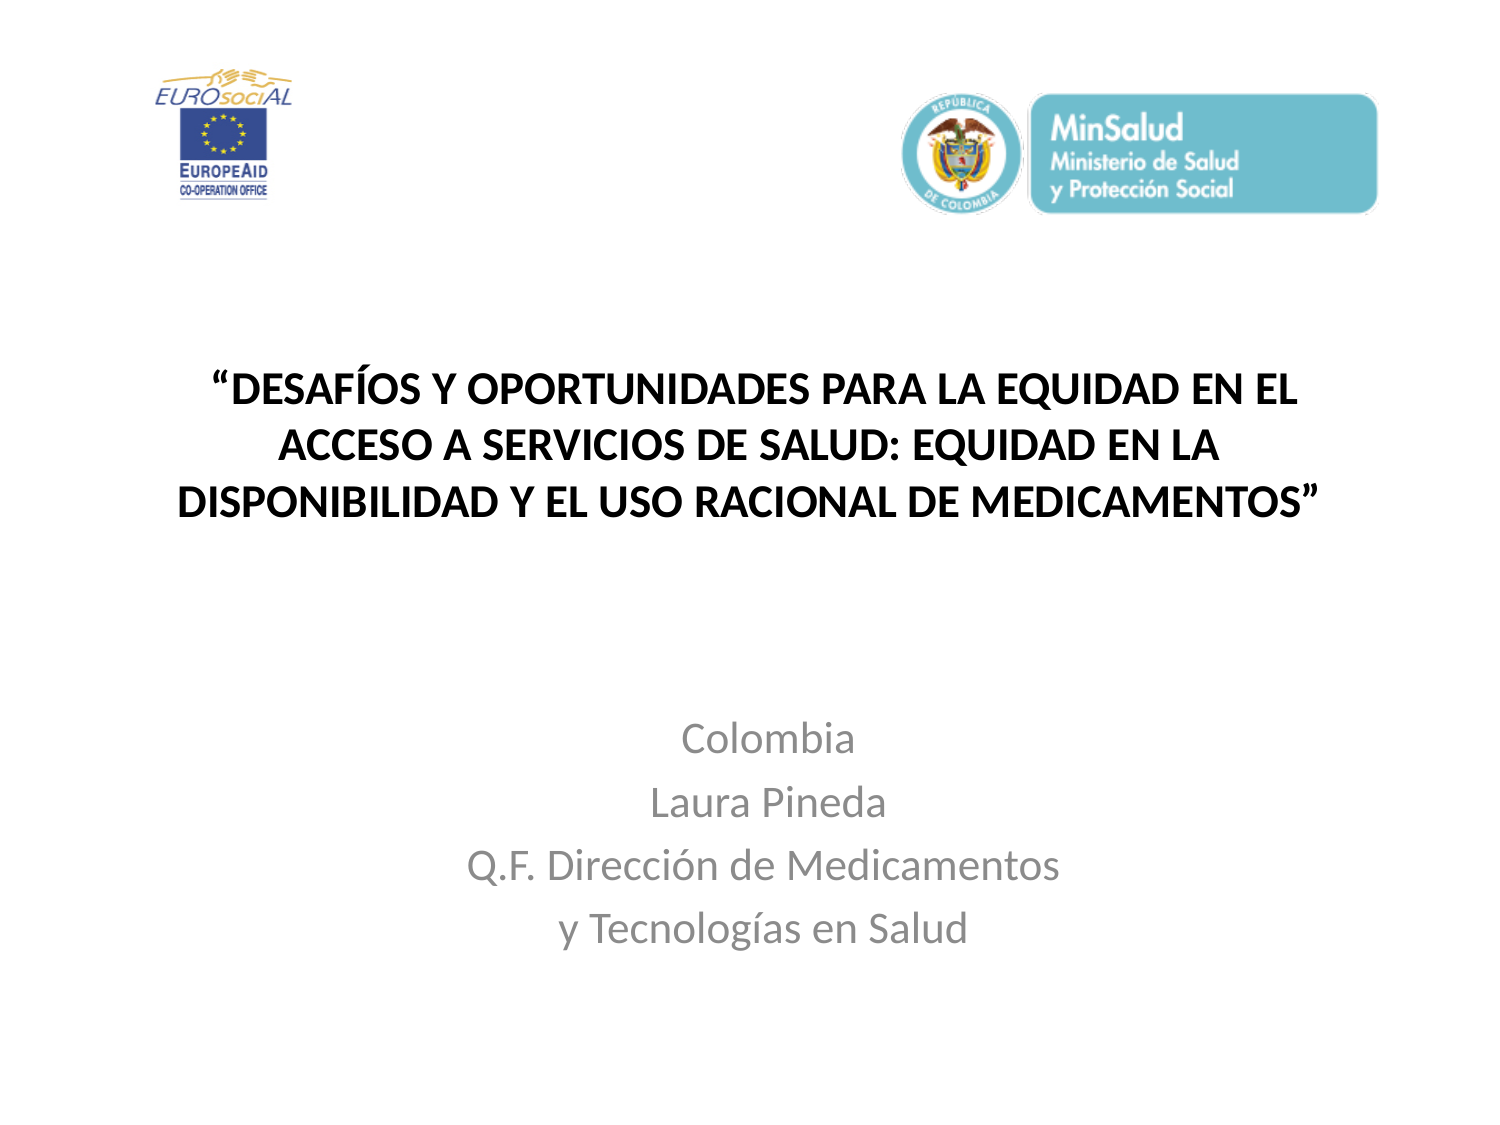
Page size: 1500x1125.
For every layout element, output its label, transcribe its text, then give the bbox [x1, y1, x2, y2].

picture [149, 62, 295, 210]
title “Desafíos y Oportunidades para la Equidad en el Acceso a Servicios de Salud: equidad en la disponibilidad y el uso racional de medicamentos” [112, 349, 1388, 591]
subtitle Colombia Laura Pineda Q.F. Dirección de Medicamentos y Tecnologías en Salud [225, 637, 1313, 963]
picture [899, 91, 1380, 216]
